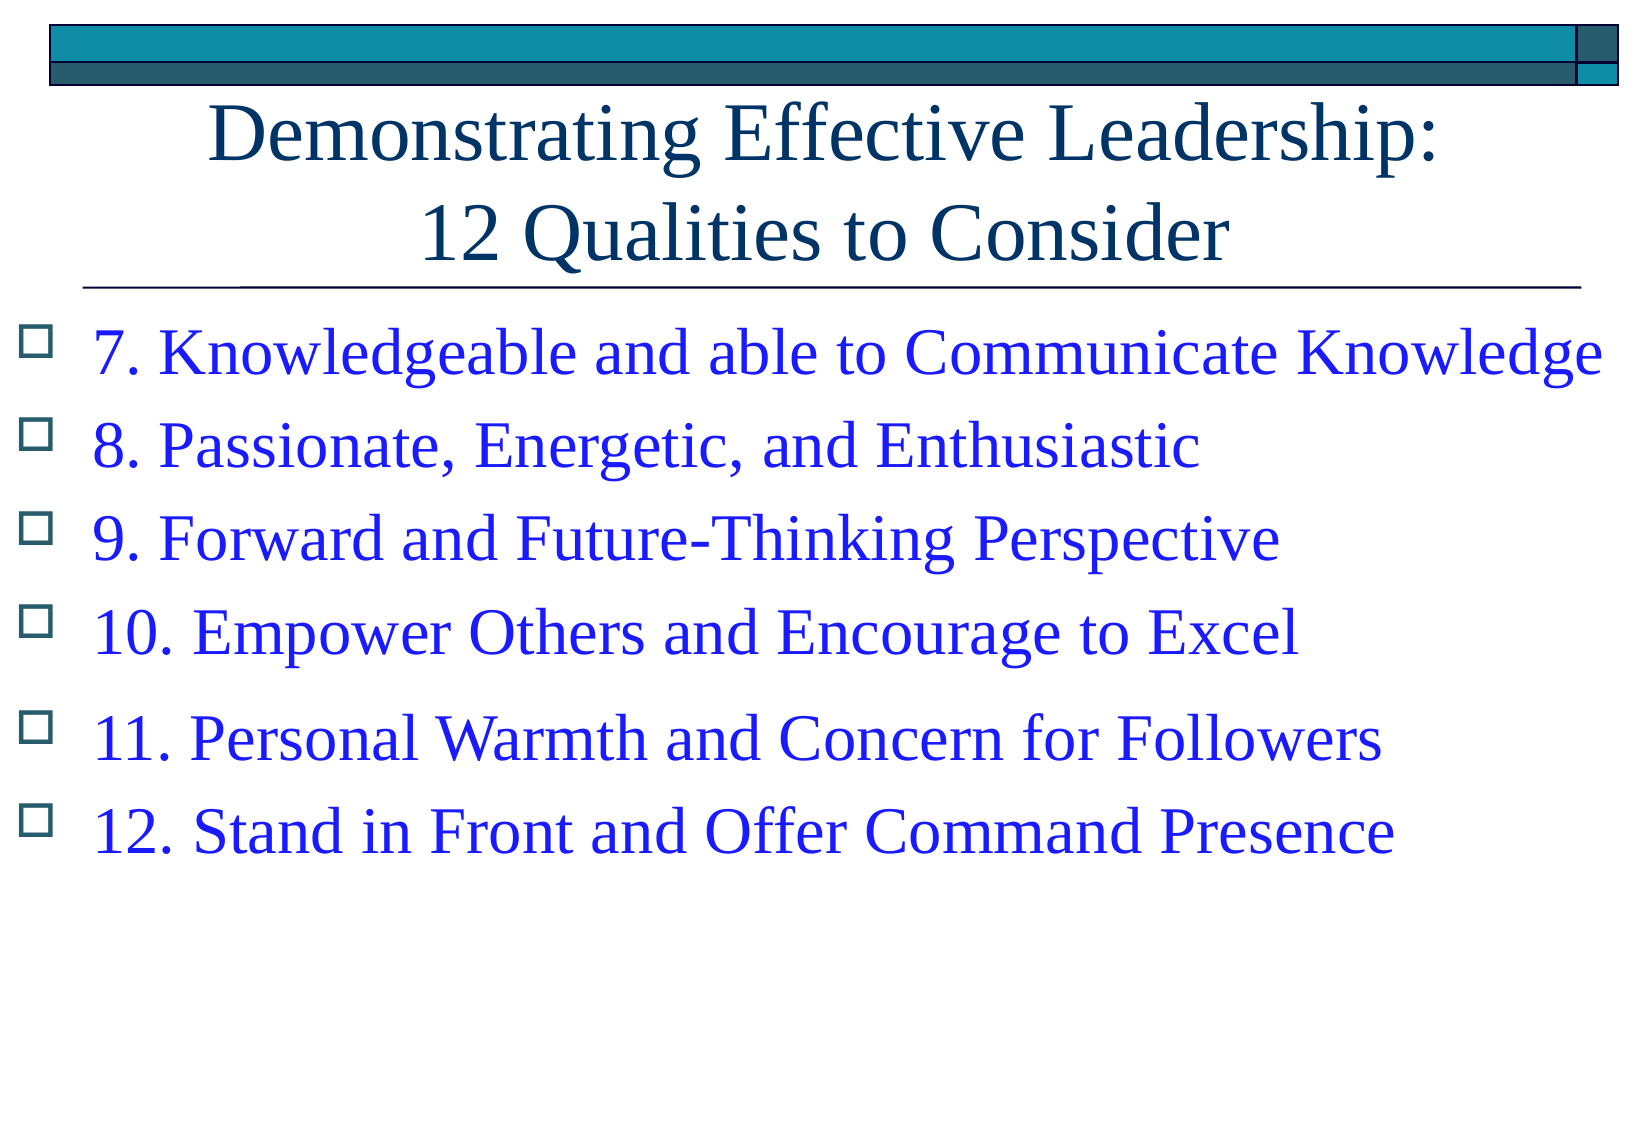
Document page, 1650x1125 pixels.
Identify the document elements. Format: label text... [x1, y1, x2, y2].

list 7. Knowledgeable and able to Communicate Knowledge 8. Passionate, Energetic, and Enthusiastic 9. Forward and Future-Thinking Perspective 10. Empower Others and Encourage to Excel [0, 299, 1624, 693]
title Demonstrating Effective Leadership: 12 Qualities to Consider [82, 76, 1568, 285]
list 11. Personal Warmth and Concern for Followers 12. Stand in Front and Offer Command Presence [0, 685, 1568, 1091]
